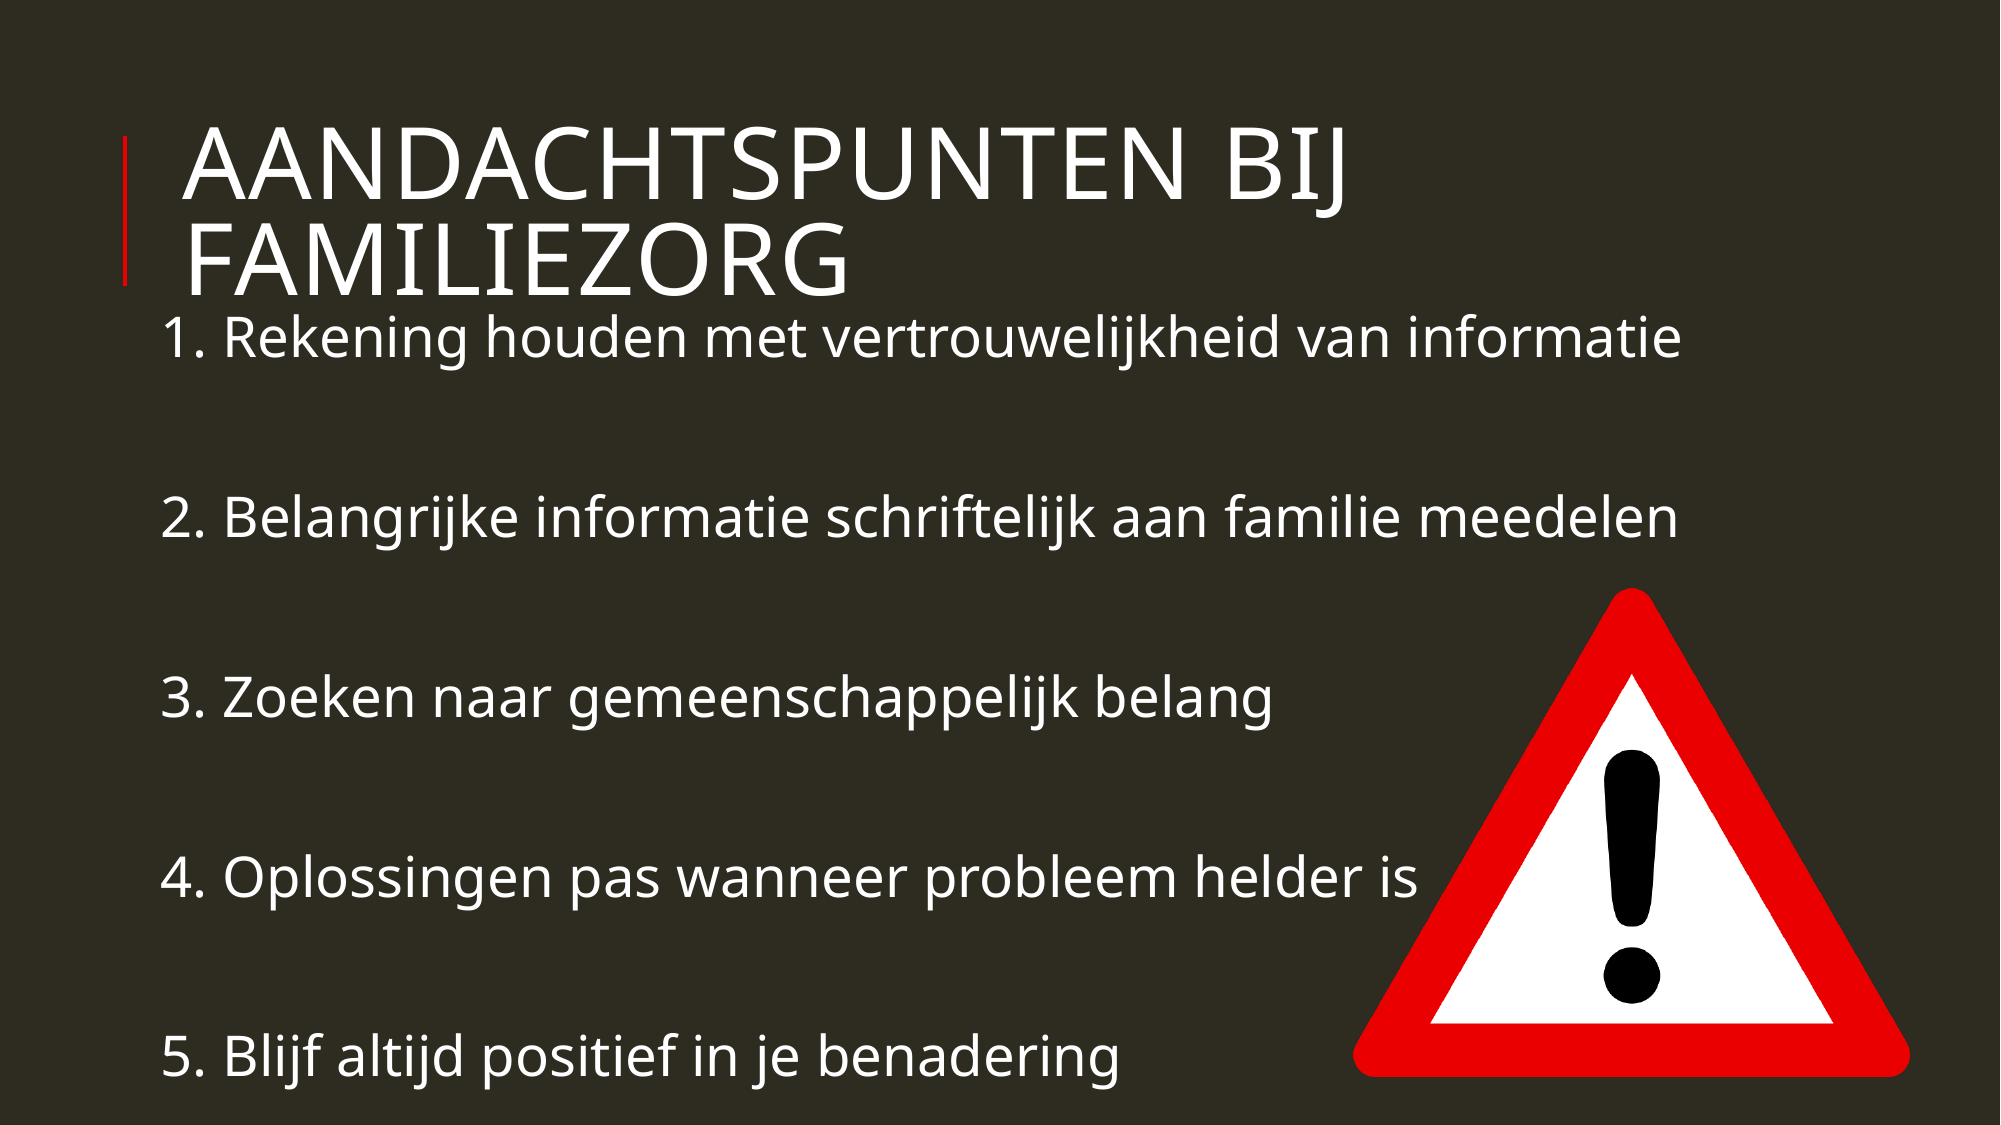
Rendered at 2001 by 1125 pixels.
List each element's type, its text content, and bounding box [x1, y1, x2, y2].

title Aandachtspunten bij familiezorg [168, 96, 1632, 301]
picture [1352, 588, 1911, 1078]
list 1. Rekening houden met vertrouwelijkheid van informatie 2. Belangrijke informatie schriftelijk aan familie meedelen 3. Zoeken naar gemeenschappelijk belang 4. Oplossingen pas wanneer probleem helder is 5. Blijf altijd positief in je benadering [138, 301, 1902, 1029]
